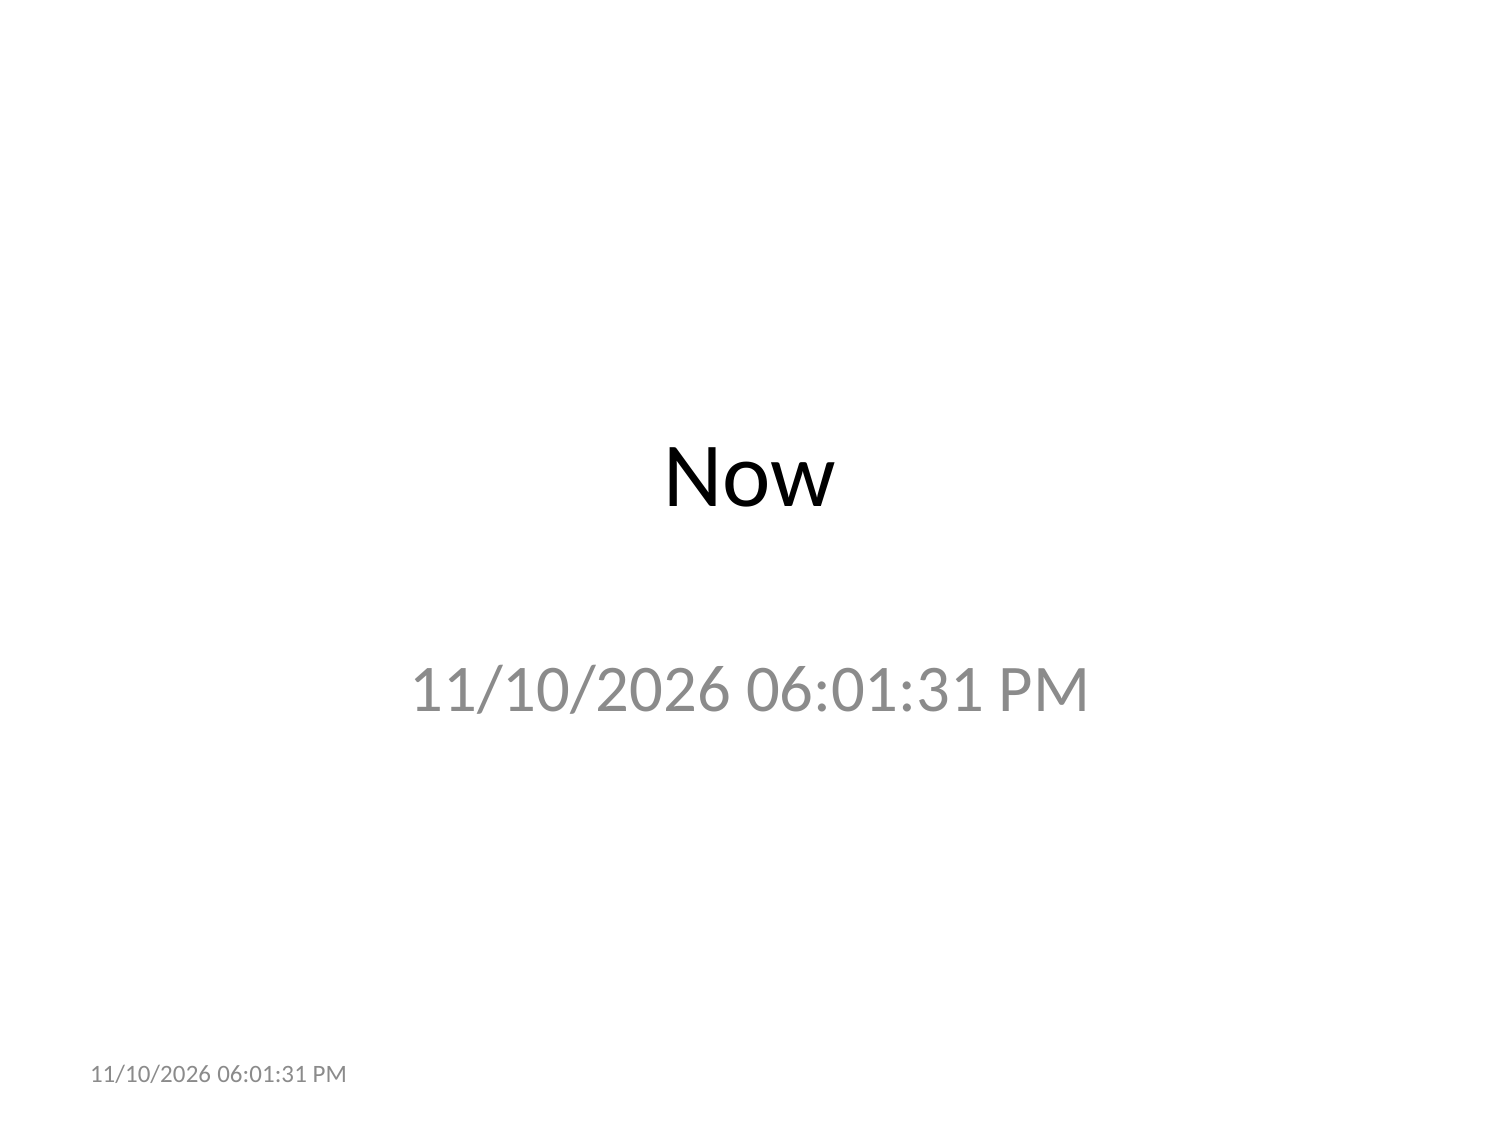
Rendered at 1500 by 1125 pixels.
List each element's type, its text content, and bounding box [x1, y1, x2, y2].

title Now [112, 349, 1388, 591]
subtitle 2011-12-19 10:20:04 AM [225, 637, 1275, 925]
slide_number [75, 1042, 425, 1103]
